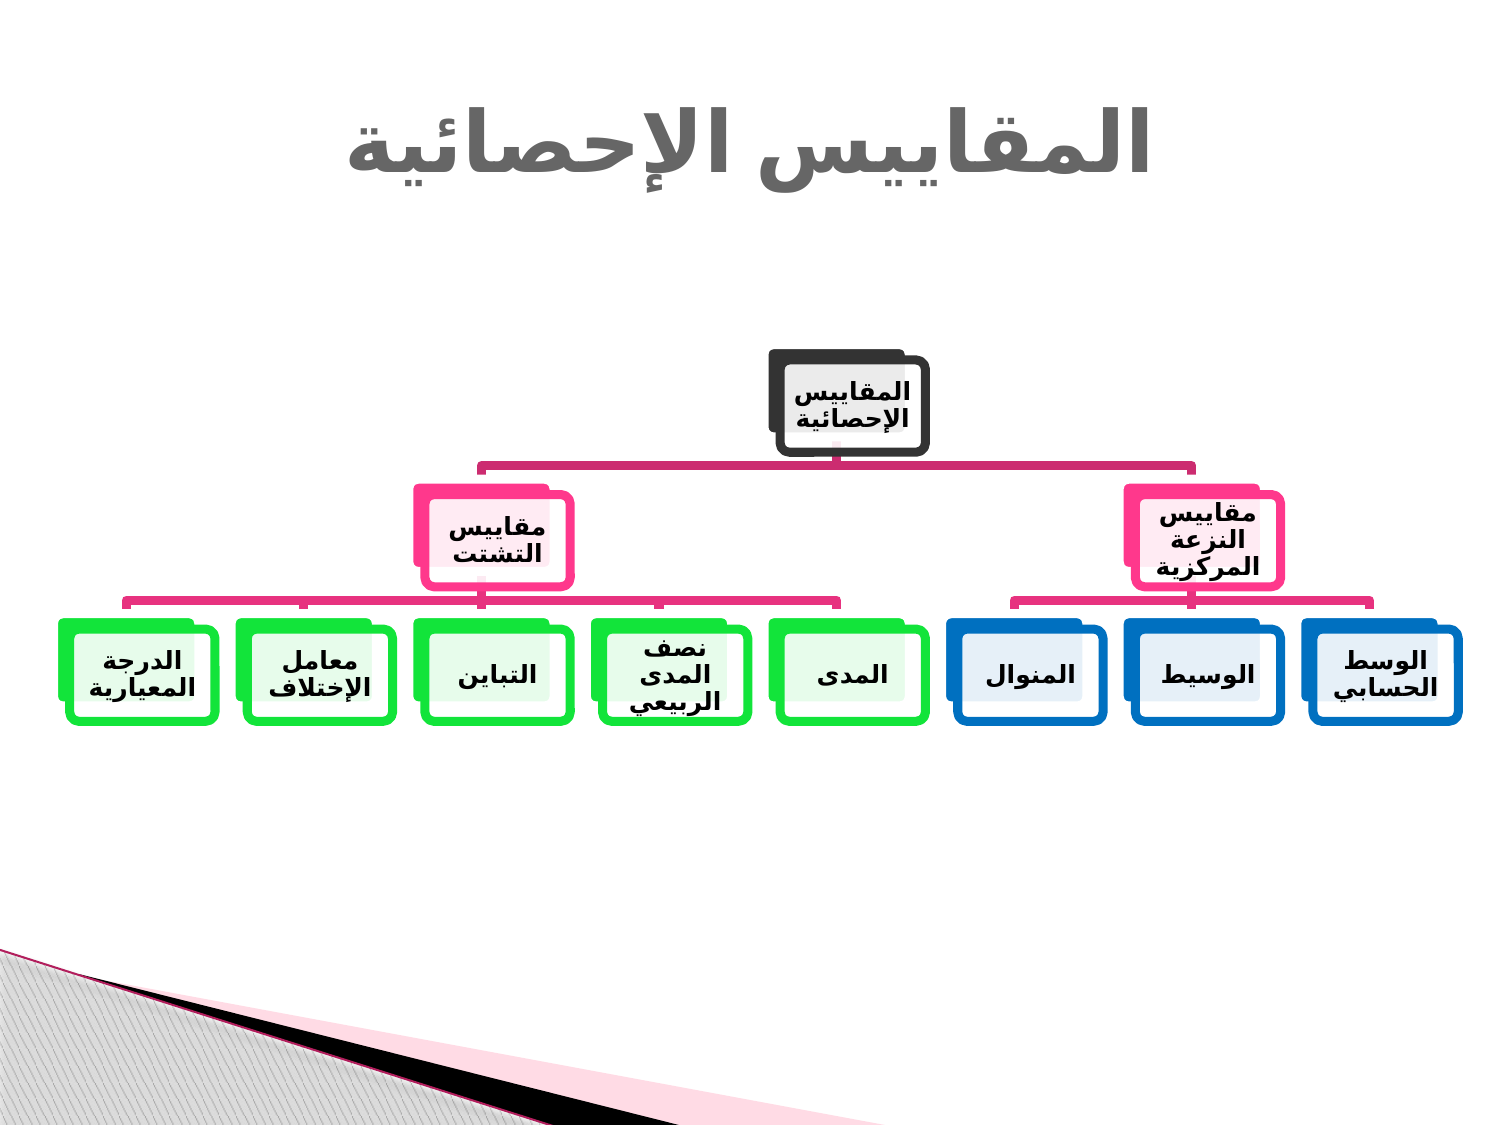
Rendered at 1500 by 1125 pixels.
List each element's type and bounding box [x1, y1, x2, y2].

list [52, 42, 1459, 1024]
